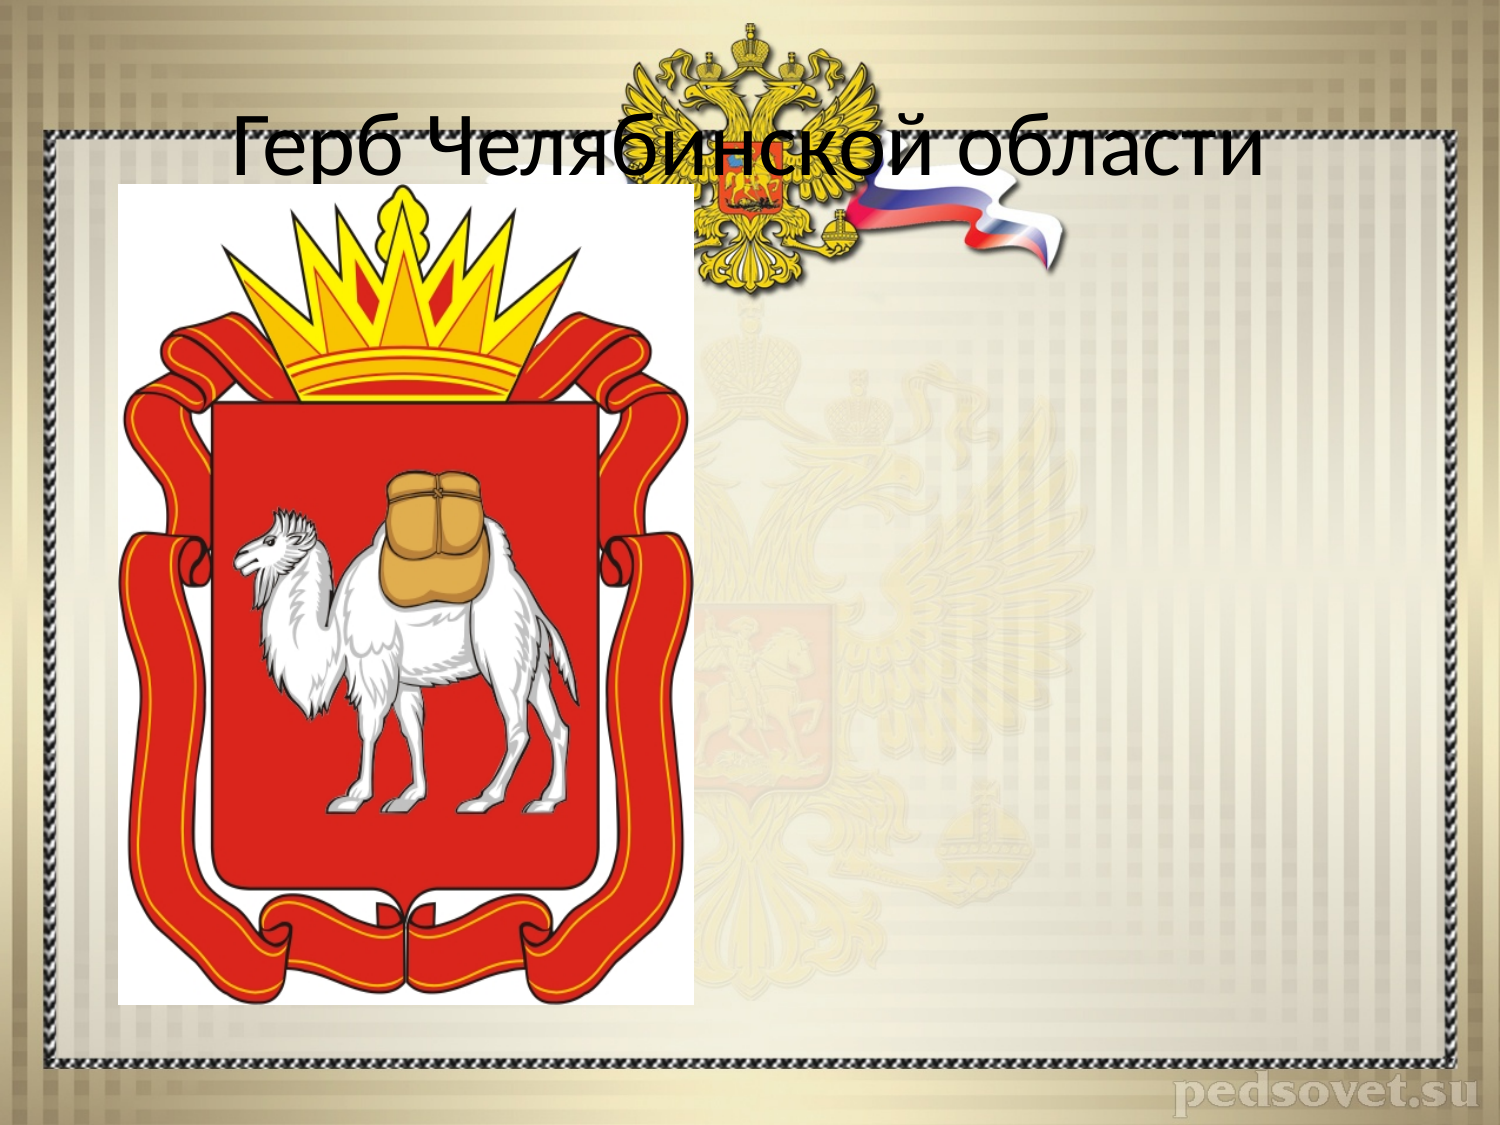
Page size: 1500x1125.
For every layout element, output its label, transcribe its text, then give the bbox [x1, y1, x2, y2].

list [118, 184, 694, 1006]
picture [0, 0, 1500, 1125]
title Герб Челябинской области [74, 44, 1426, 233]
